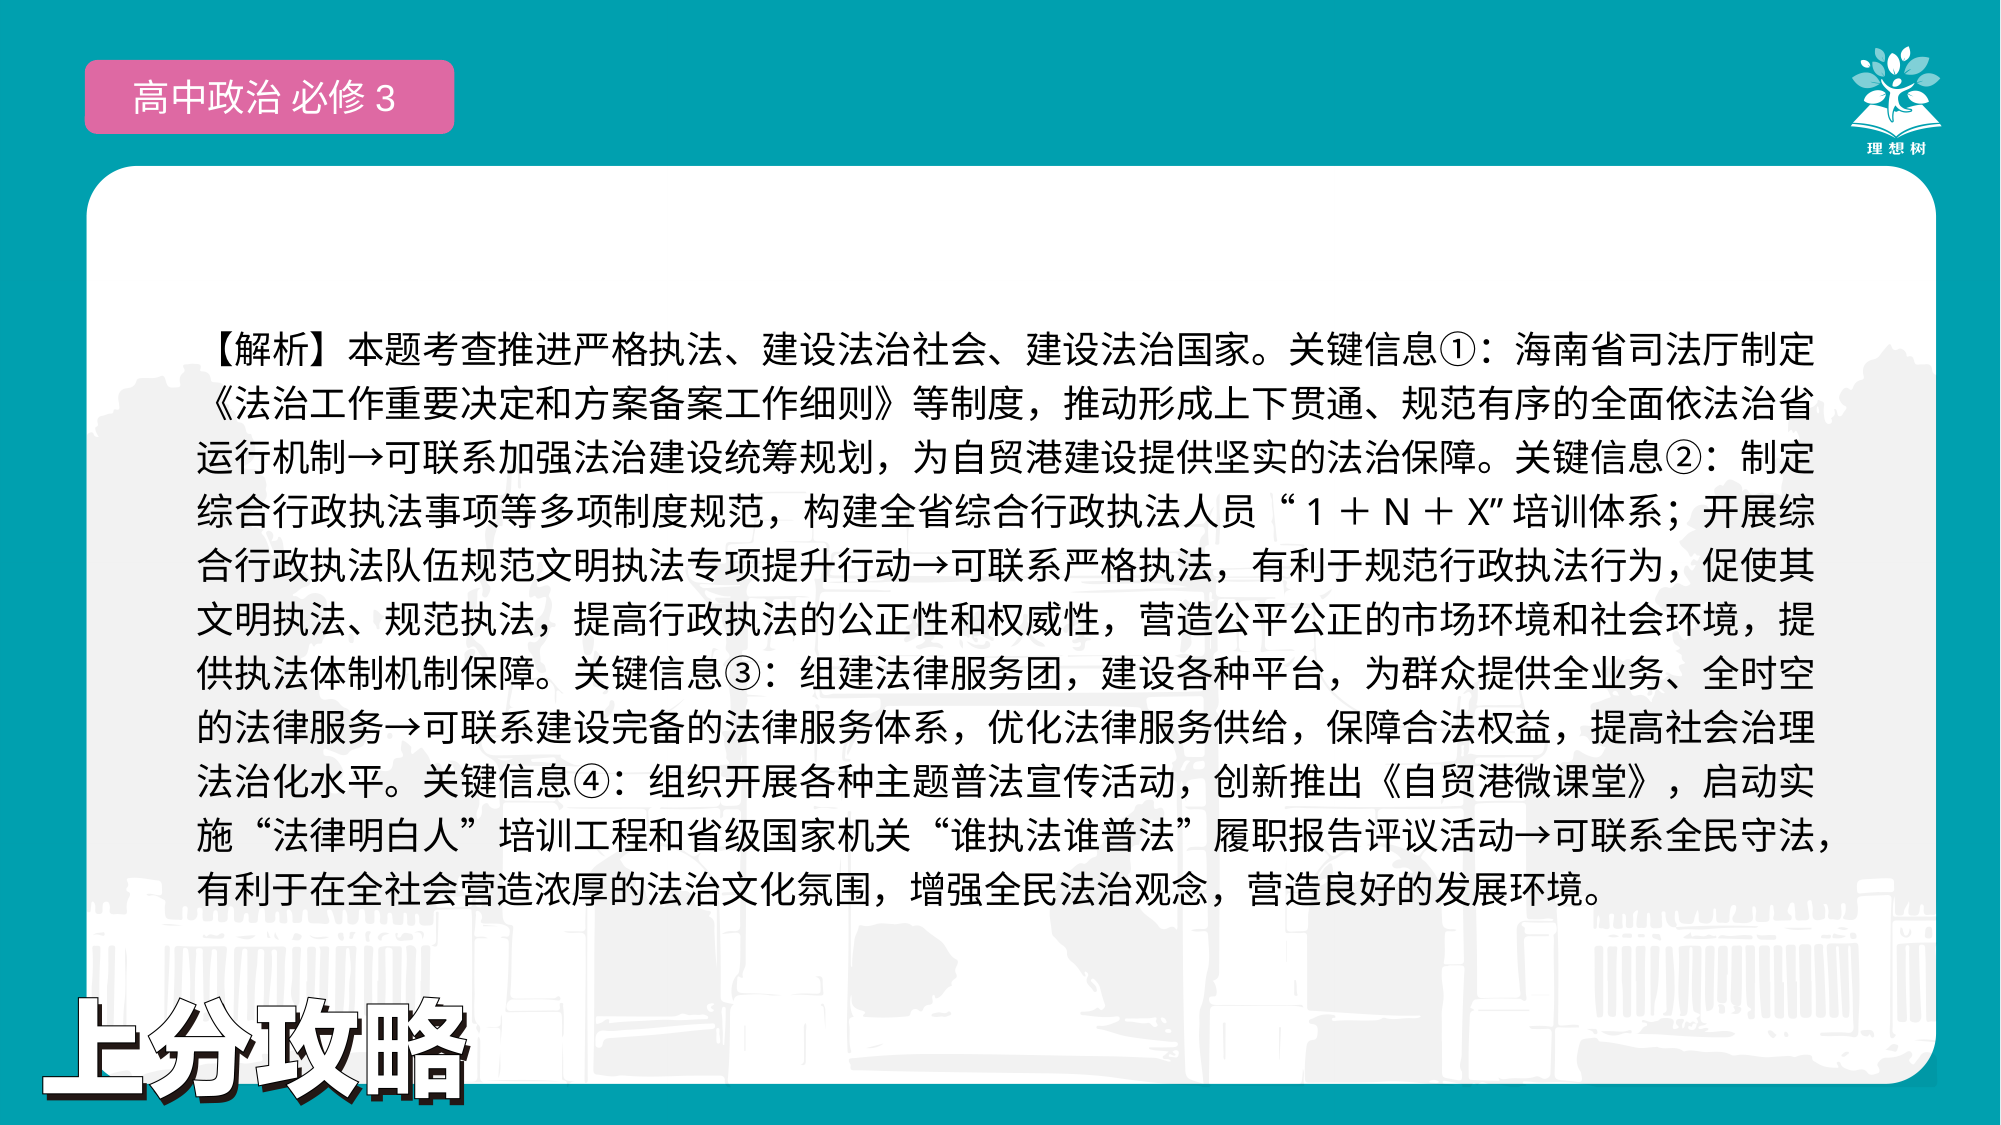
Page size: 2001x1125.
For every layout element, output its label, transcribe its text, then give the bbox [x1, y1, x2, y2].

text_box 高中政治 必修3 [83, 58, 456, 135]
text_box 【解析】本题考查推进严格执法、建设法治社会、建设法治国家。关键信息①：海南省司法厅制定《法治工作重要决定和方案备案工作细则》等制度，推动形成上下贯通、规范有序的全面依法治省运行机制→可联系加强法治建设统筹规划，为自贸港建设提供坚实的法治保障。关键信息②：制定综合行政执法事项等多项制度规范，构建全省综合行政执法人员“1＋N＋X”培训体系；开展综合行政执法队伍规范文明执法专项提升行动→可联系严格执法，有利于规范行政执法行为，促使其文明执法、规范执法，提高行政执法的公正性和权威性，营造公平公正的市场环境和社会环境，提供执法体制机制保障。关键信息③：组建法律服务团，建设各种平台，为群众提供全业务、全时空的法律服务→可联系建设完备的法律服务体系，优化法律服务供给，保障合法权益，提高社会治理法治化水平。关键信息④：组织开展各种主题普法宣传活动，创新推出《自贸港微课堂》，启动实施“法律明白人”培训工程和省级国家机关“谁执法谁普法”履职报告评议活动→可联系全民守法，有利于在全社会营造浓厚的法治文化氛围，增强全民法治观念，营造良好的发展环境。 [181, 309, 1831, 919]
picture [0, 0, 2001, 1125]
